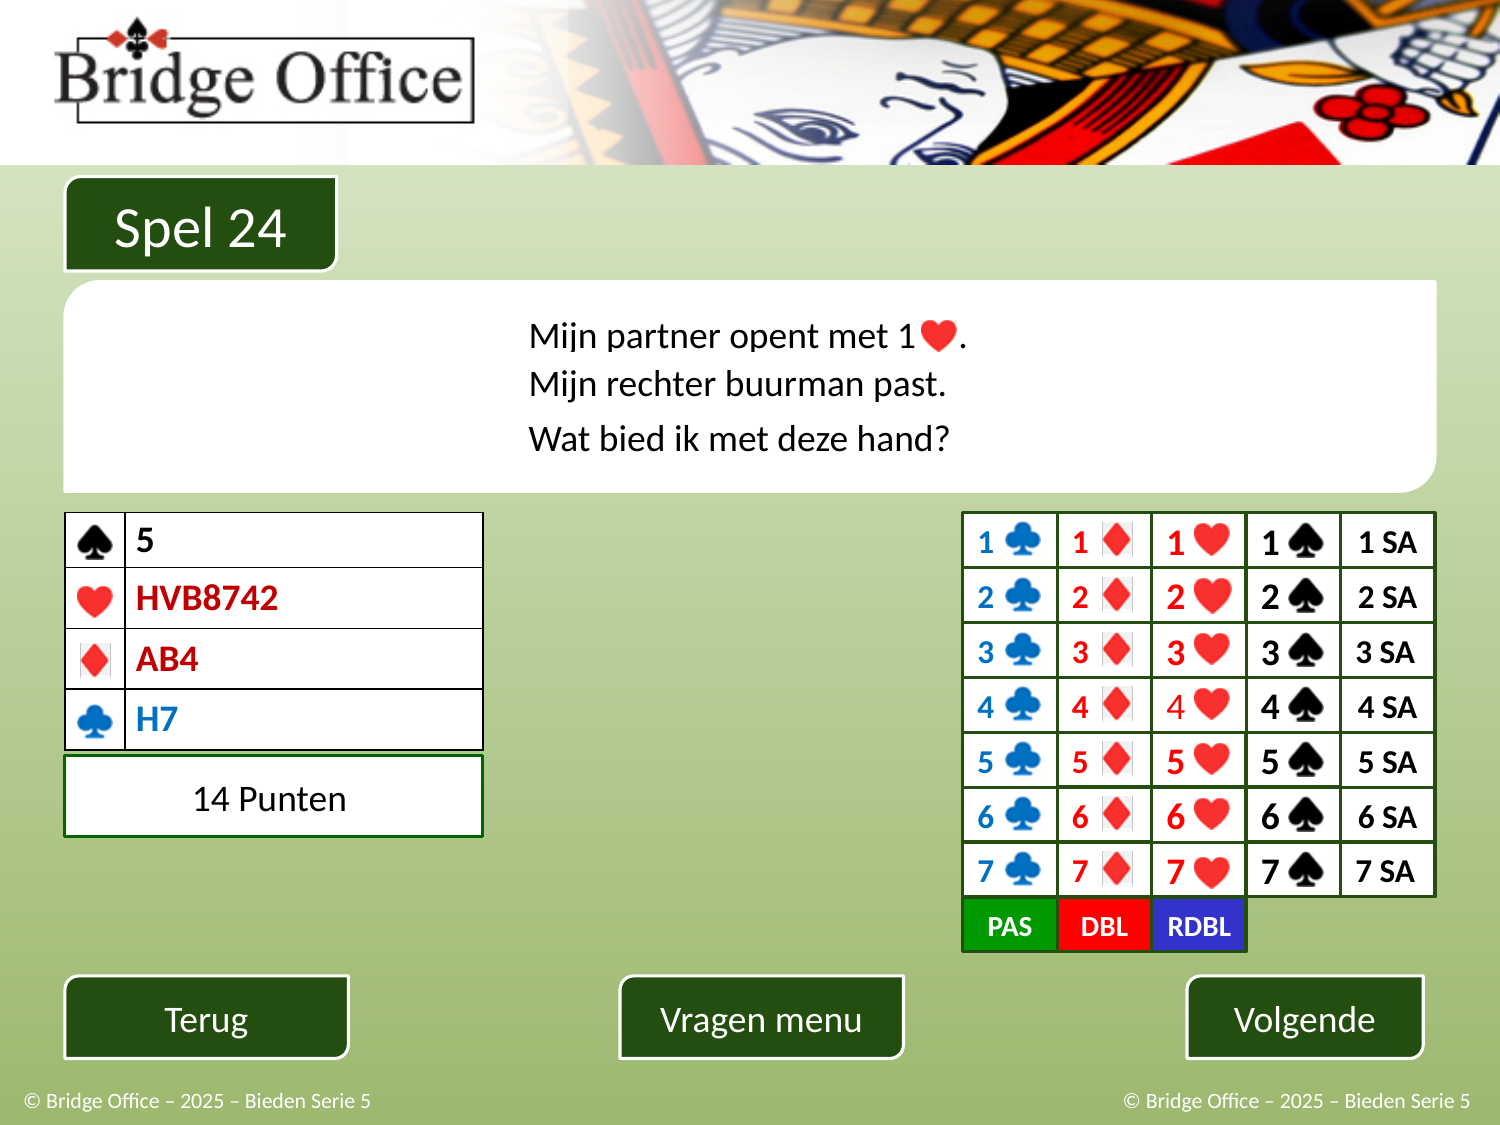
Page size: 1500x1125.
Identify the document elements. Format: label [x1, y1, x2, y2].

picture [1099, 741, 1135, 778]
picture [1194, 633, 1230, 666]
picture [1099, 577, 1135, 613]
picture [1004, 741, 1041, 778]
picture [1288, 851, 1324, 887]
table_cell [126, 629, 482, 688]
picture [1288, 741, 1324, 778]
picture [1004, 851, 1041, 887]
picture [1004, 686, 1041, 723]
picture [1099, 631, 1135, 668]
picture [1193, 523, 1230, 556]
picture [1288, 521, 1325, 558]
text_box [63, 174, 339, 273]
picture [1099, 522, 1135, 558]
text_box [618, 974, 906, 1061]
picture [1288, 576, 1324, 613]
picture [0, 0, 1500, 166]
picture [1193, 743, 1230, 776]
picture [920, 319, 957, 352]
picture [1193, 857, 1230, 890]
picture [1004, 796, 1041, 833]
picture [77, 643, 114, 679]
text_box [1107, 1079, 1500, 1121]
text_box [63, 280, 1437, 493]
table_cell [126, 690, 482, 749]
picture [1193, 688, 1230, 721]
picture [1288, 686, 1324, 723]
table_cell [66, 568, 124, 628]
picture [1004, 631, 1041, 668]
text_box [1185, 974, 1425, 1061]
table_header [126, 513, 482, 567]
picture [1099, 686, 1135, 723]
table_cell [126, 568, 482, 628]
text_box [961, 511, 1437, 953]
text_box [8, 1079, 393, 1121]
picture [1004, 521, 1041, 558]
text_box [63, 754, 484, 838]
picture [1004, 576, 1041, 613]
table_cell [66, 629, 124, 688]
table_header [66, 513, 124, 567]
picture [1288, 796, 1324, 833]
text_box [63, 974, 350, 1061]
picture [1193, 798, 1230, 830]
picture [77, 703, 114, 740]
table_cell [66, 690, 124, 749]
picture [1099, 851, 1135, 887]
picture [77, 524, 114, 561]
picture [1288, 631, 1324, 668]
picture [1099, 796, 1135, 833]
picture [77, 585, 114, 618]
picture [1193, 578, 1232, 614]
